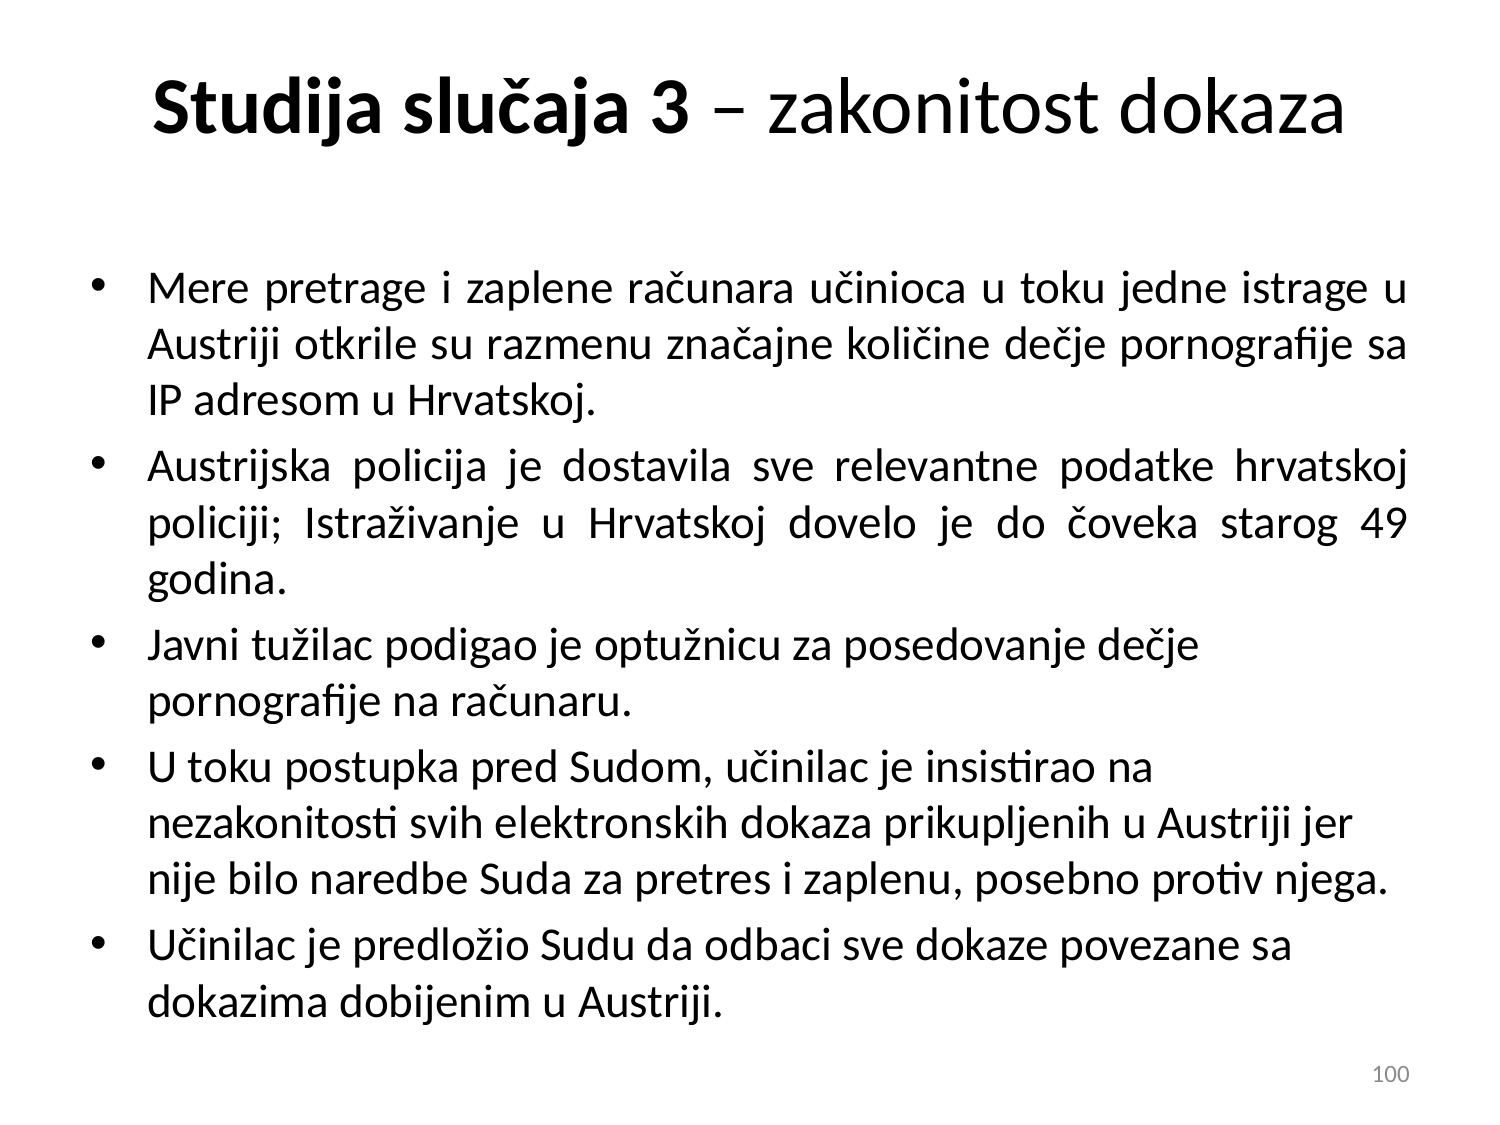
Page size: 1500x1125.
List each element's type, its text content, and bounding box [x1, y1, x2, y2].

list Mere pretrage i zaplene računara učinioca u toku jedne istrage u Austriji otkrile su razmenu značajne količine dečje pornografije sa IP adresom u Hrvatskoj. Austrijska policija je dostavila sve relevantne podatke hrvatskoj policiji; Istraživanje u Hrvatskoj dovelo je do čoveka starog 49 godina. Javni tužilac podigao je optužnicu za posedovanje dečje pornografije na računaru. U toku postupka pred Sudom, učinilac je insistirao na nezakonitosti svih elektronskih dokaza prikupljenih u Austriji jer nije bilo naredbe Suda za pretres i zaplenu, posebno protiv njega. Učinilac je predložio Sudu da odbaci sve dokaze povezane sa dokazima dobijenim u Austriji. [75, 248, 1425, 1048]
slide_number 100 [1074, 1042, 1425, 1103]
title Studija slučaja 3 – zakonitost dokaza [75, 45, 1425, 159]
